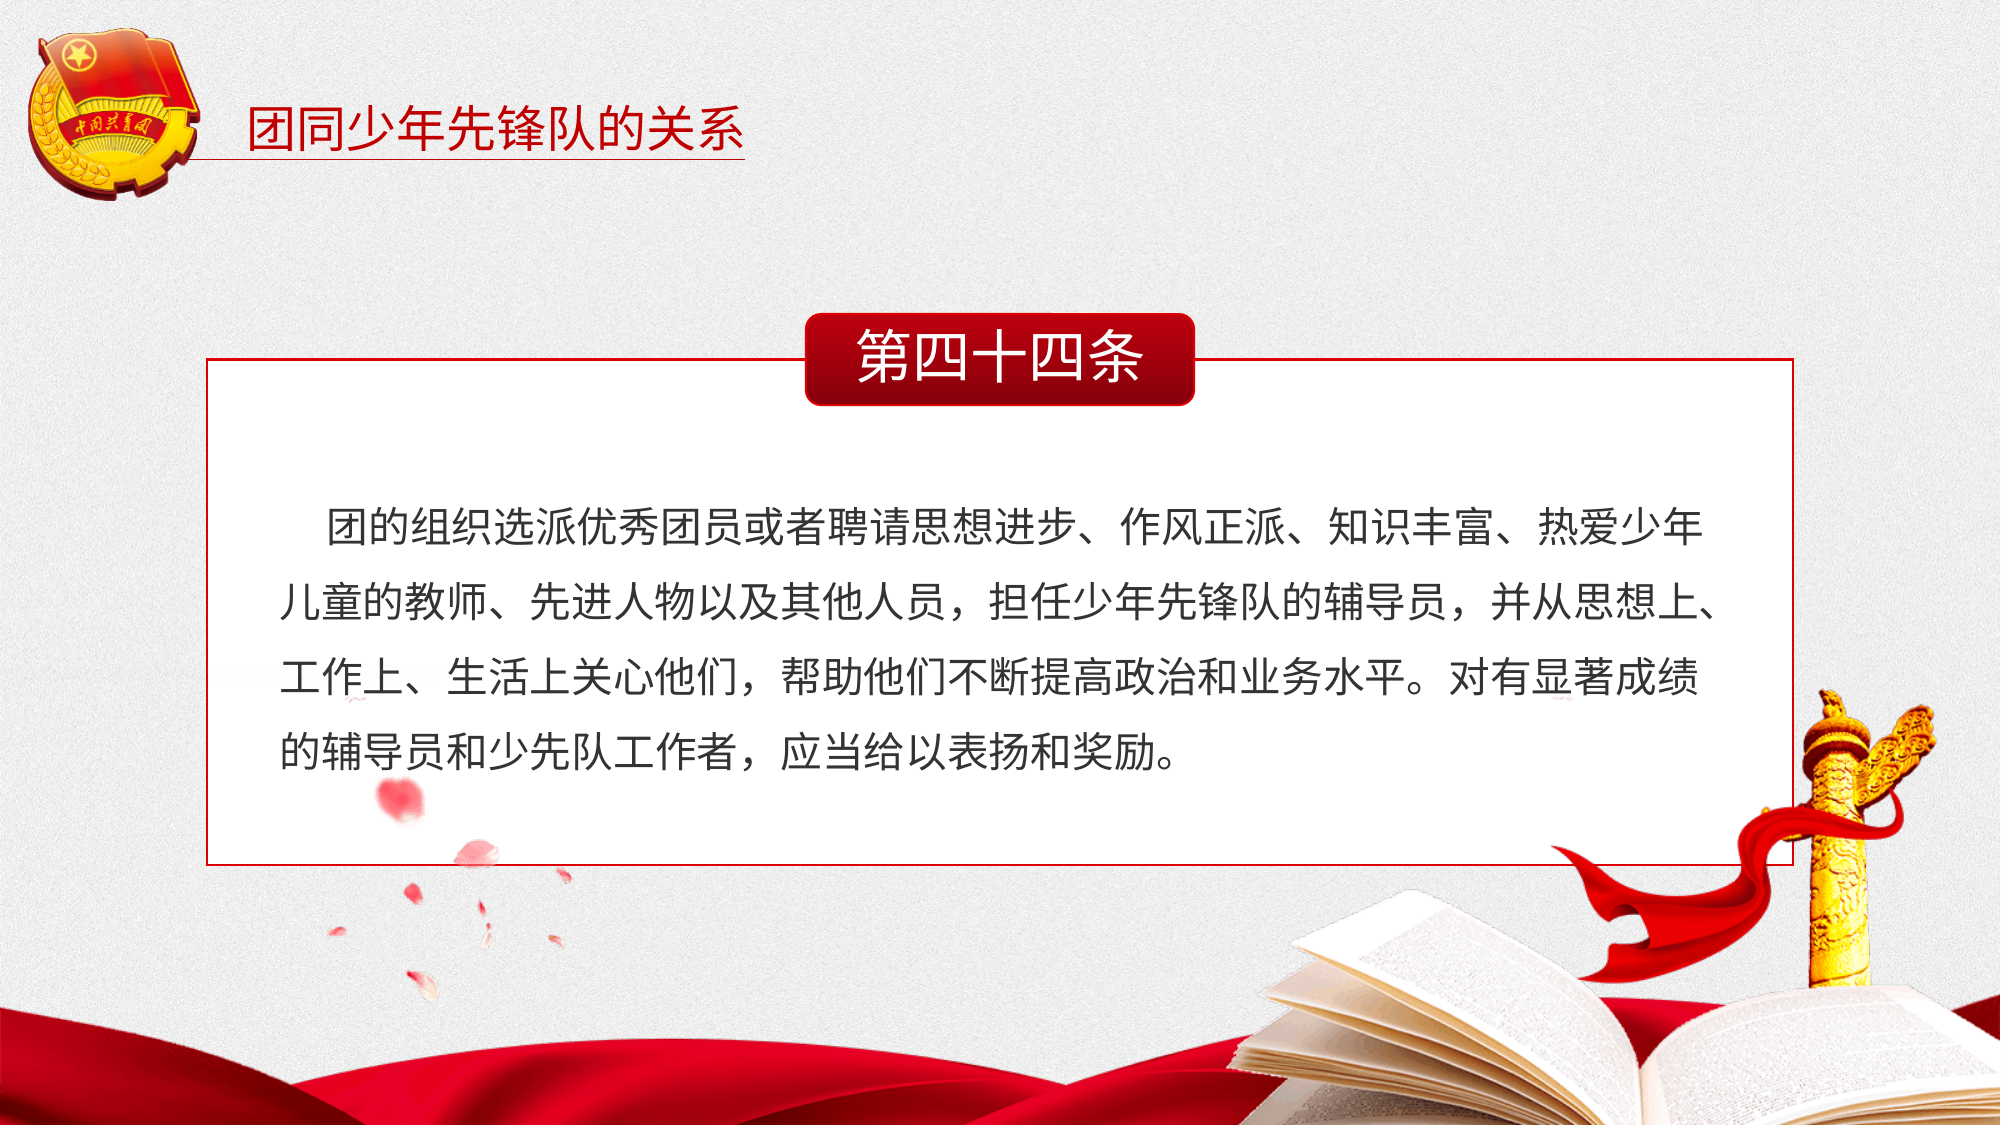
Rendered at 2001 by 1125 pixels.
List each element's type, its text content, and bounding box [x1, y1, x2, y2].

text_box 团的组织选派优秀团员或者聘请思想进步、作风正派、知识丰富、热爱少年儿童的教师、先进人物以及其他人员，担任少年先锋队的辅导员，并从思想上、工作上、生活上关心他们，帮助他们不断提高政治和业务水平。对有显著成绩的辅导员和少先队工作者，应当给以表扬和奖励。 [264, 468, 1736, 666]
text_box 第四十四条 [804, 312, 1196, 407]
text_box 团同少年先锋队的关系 [231, 90, 762, 165]
text_box [206, 358, 1794, 666]
picture [0, 0, 2001, 1125]
